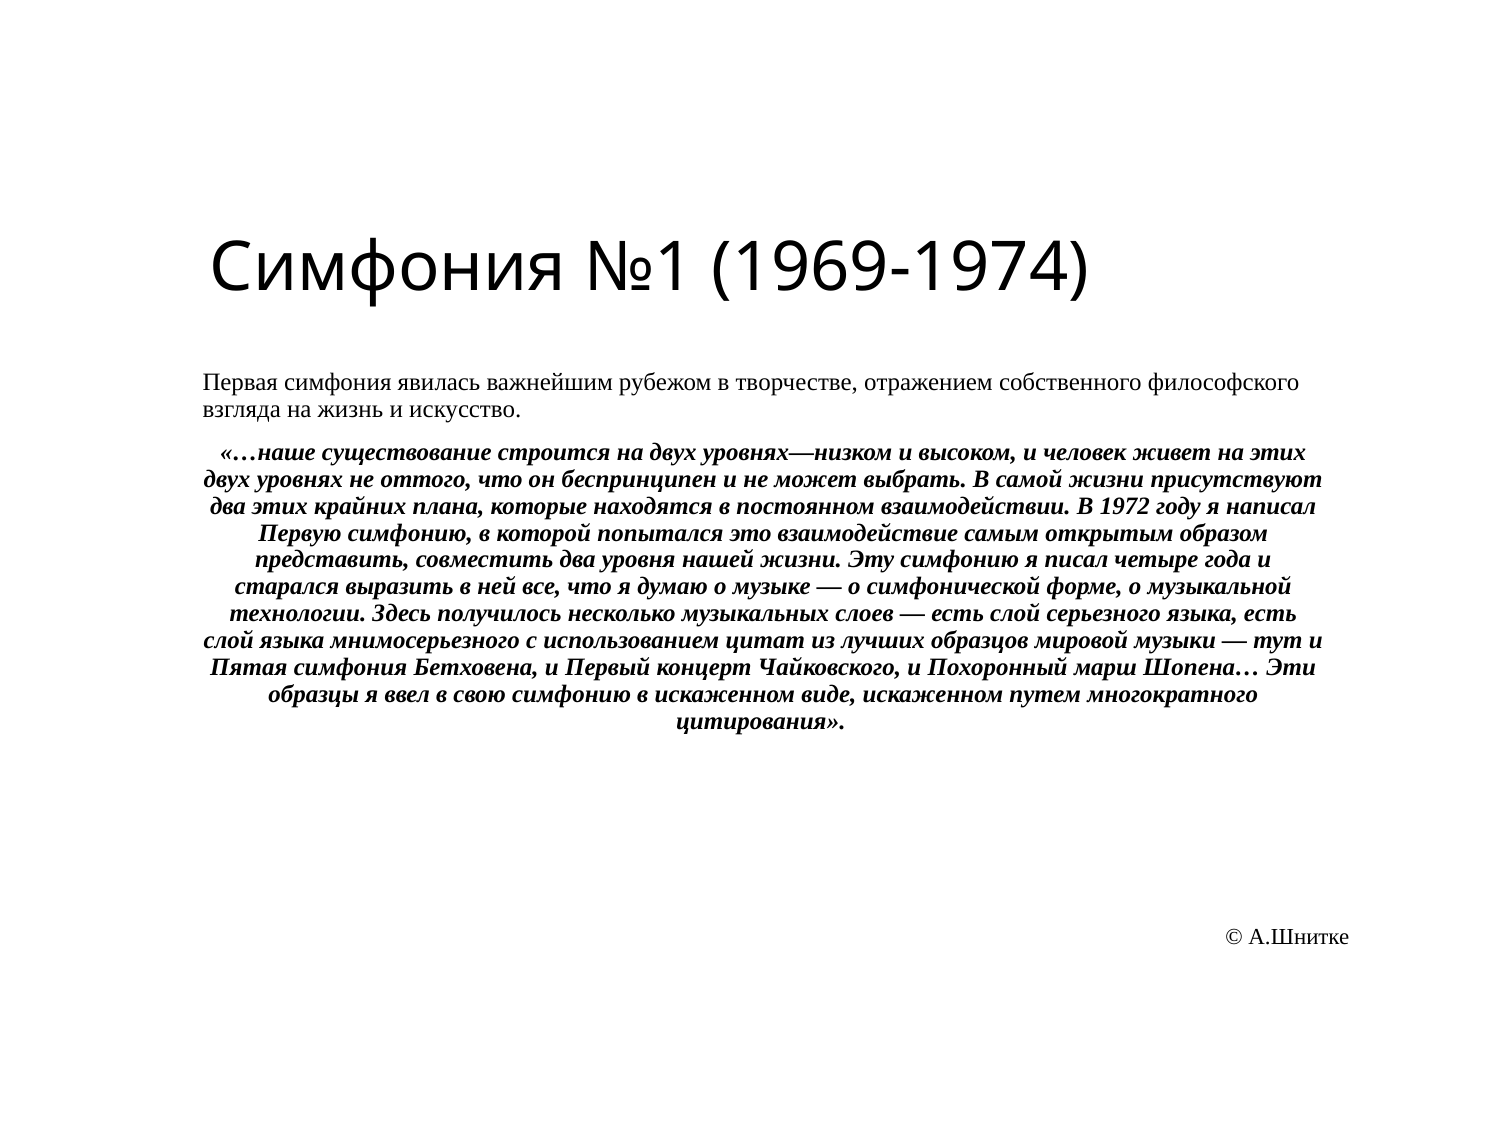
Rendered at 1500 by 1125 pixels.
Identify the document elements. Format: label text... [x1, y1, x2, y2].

title Симфония №1 (1969-1974) [194, 212, 1294, 325]
text_box © А.Шнитке [1210, 913, 1388, 956]
list Первая симфония явилась важнейшим рубежом в творчестве, отражением собственного философского взгляда на жизнь и искусство. «…наше существование строится на двух уровнях—низком и высоком, и человек живет на этих двух уровнях не оттого, что он беспринципен и не может выбрать. В самой жизни присутствуют два этих крайних плана, которые находятся в постоянном взаимодействии. В 1972 году я написал Первую симфонию, в которой попытался это взаимодействие самым открытым образом представить, совместить два уровня нашей жизни. Эту симфонию я писал четыре года и старался выразить в ней все, что я думаю о музыке — о симфонической форме, о музыкальной технологии. Здесь получилось несколько музыкальных слоев — есть слой серьезного языка, есть слой языка мнимосерьезного с использованием цитат из лучших образцов мировой музыки — тут и Пятая симфония Бетховена, и Первый концерт Чайковского, и Похоронный марш Шопена… Эти образцы я ввел в свою симфонию в искаженном виде, искаженном путем многократного цитирования». [159, 361, 1341, 906]
